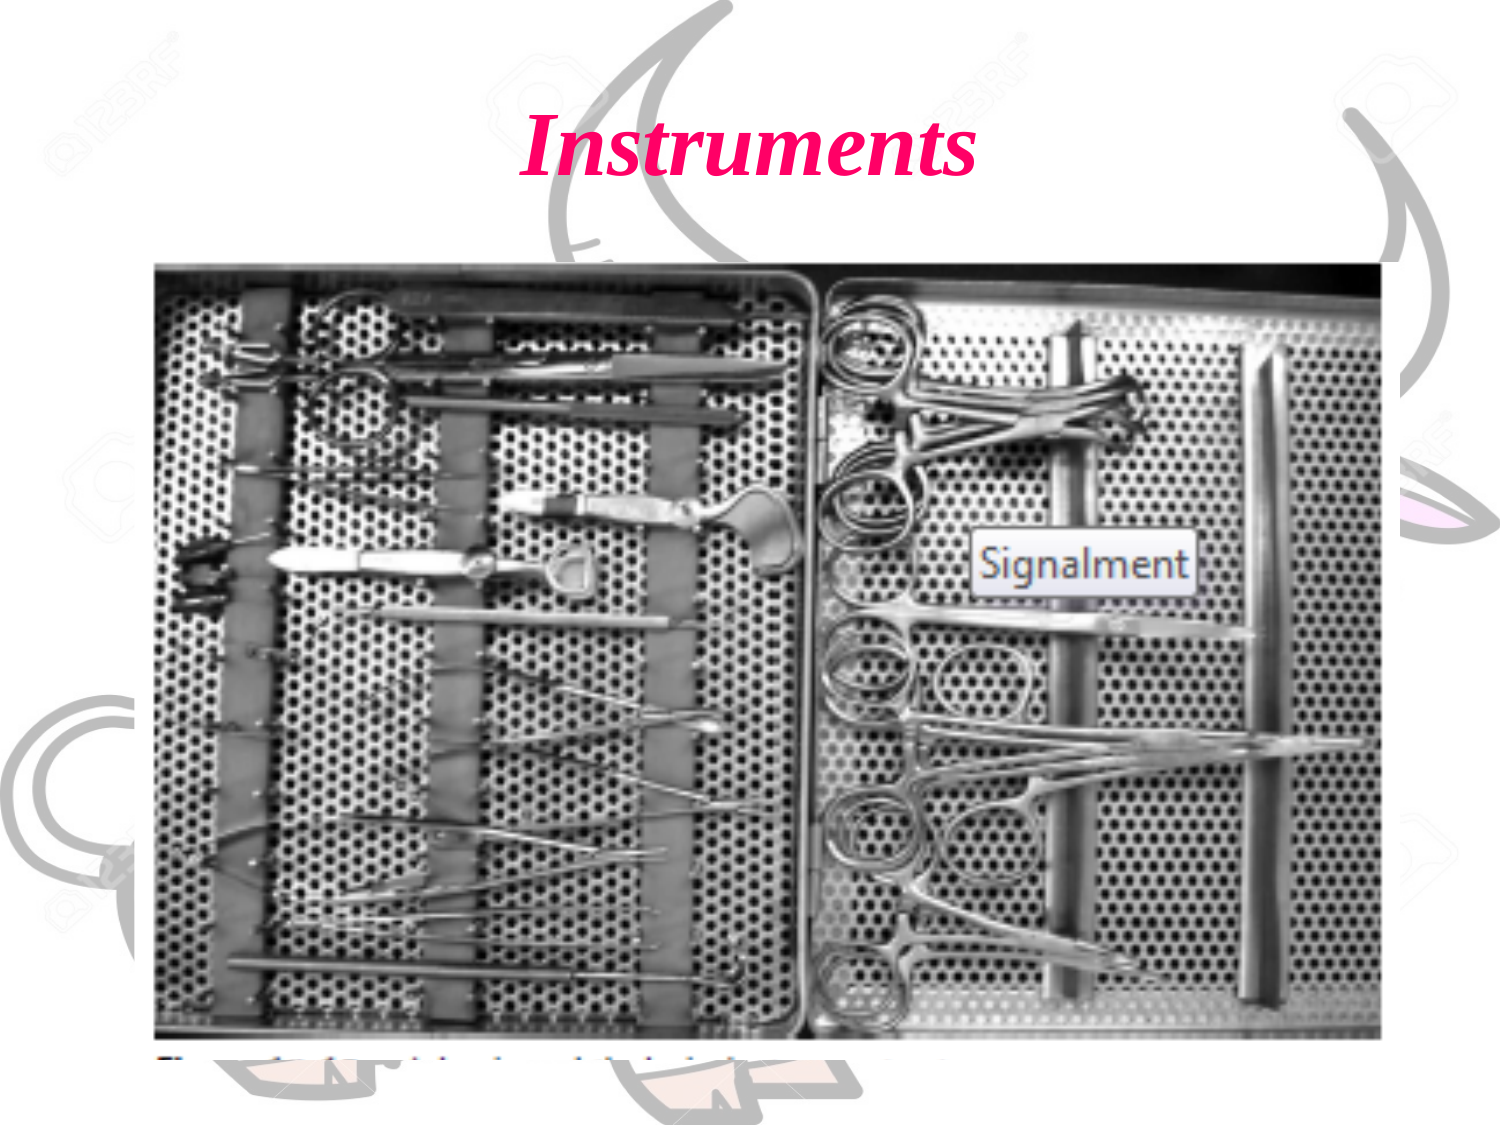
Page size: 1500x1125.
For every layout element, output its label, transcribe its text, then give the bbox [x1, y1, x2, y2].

title Instruments [75, 45, 1425, 233]
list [134, 262, 1401, 1060]
